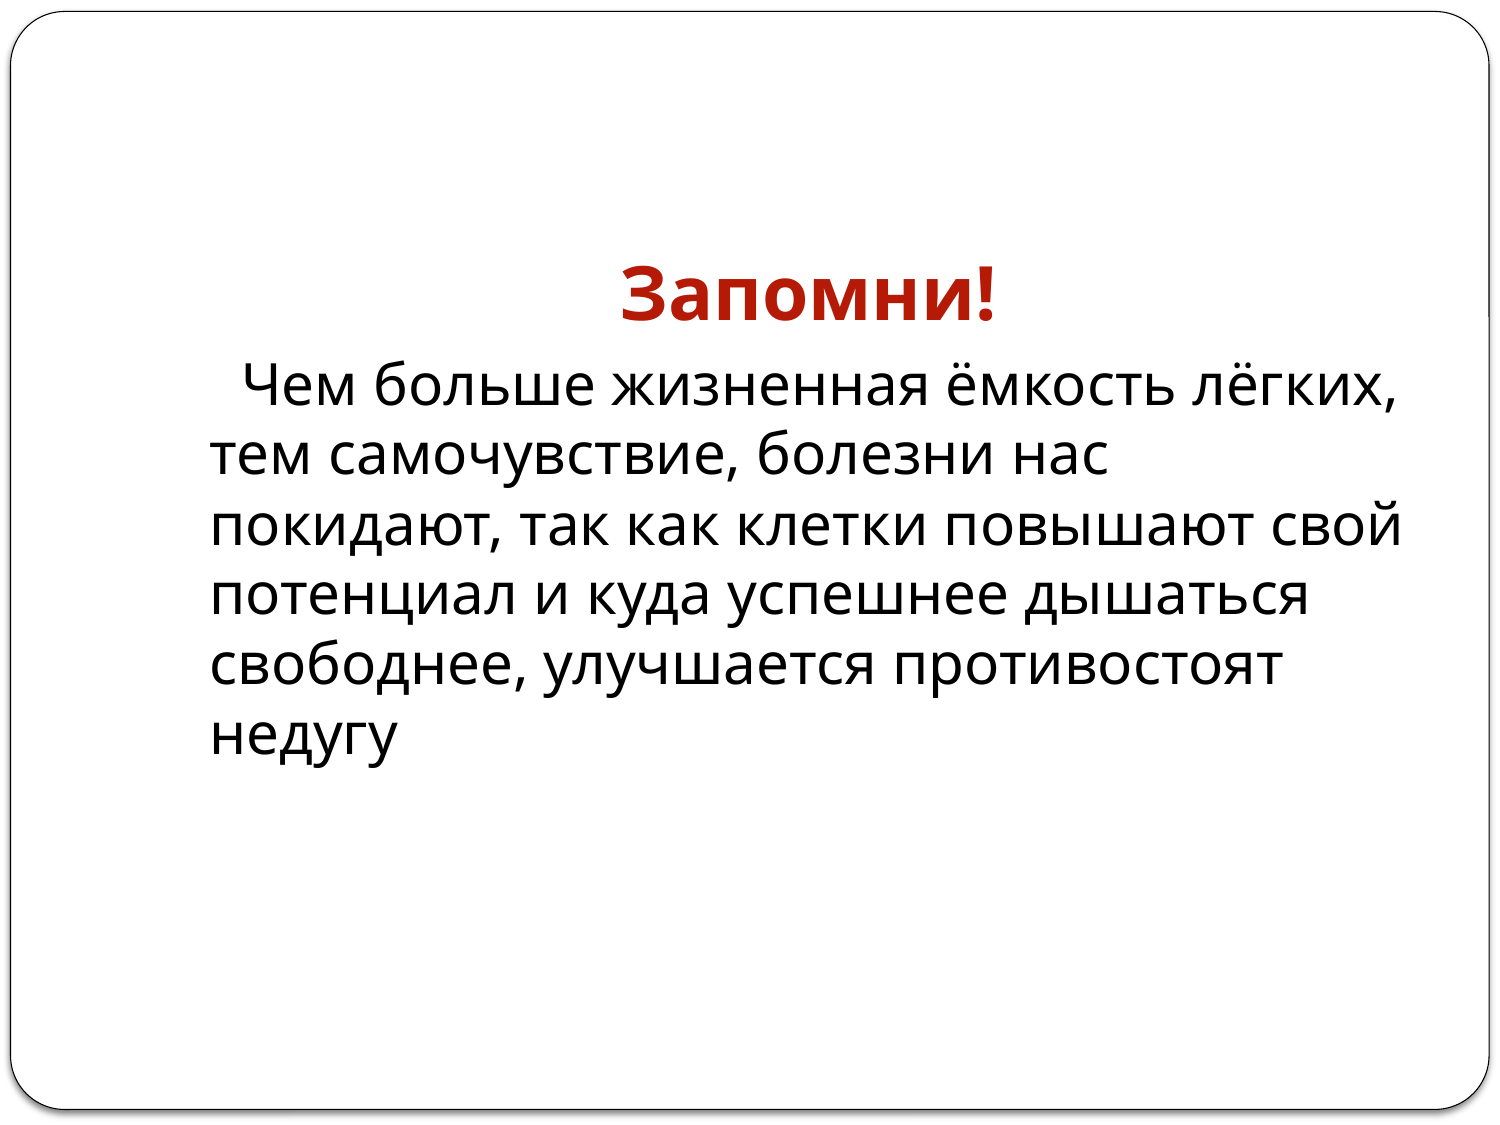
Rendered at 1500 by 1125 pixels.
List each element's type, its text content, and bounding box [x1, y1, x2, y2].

list Запомни! Чем больше жизненная ёмкость лёгких, тем самочувствие, болезни нас покидают, так как клетки повышают свой потенциал и куда успешнее дышаться свободнее, улучшается противостоят недугу [150, 237, 1425, 988]
